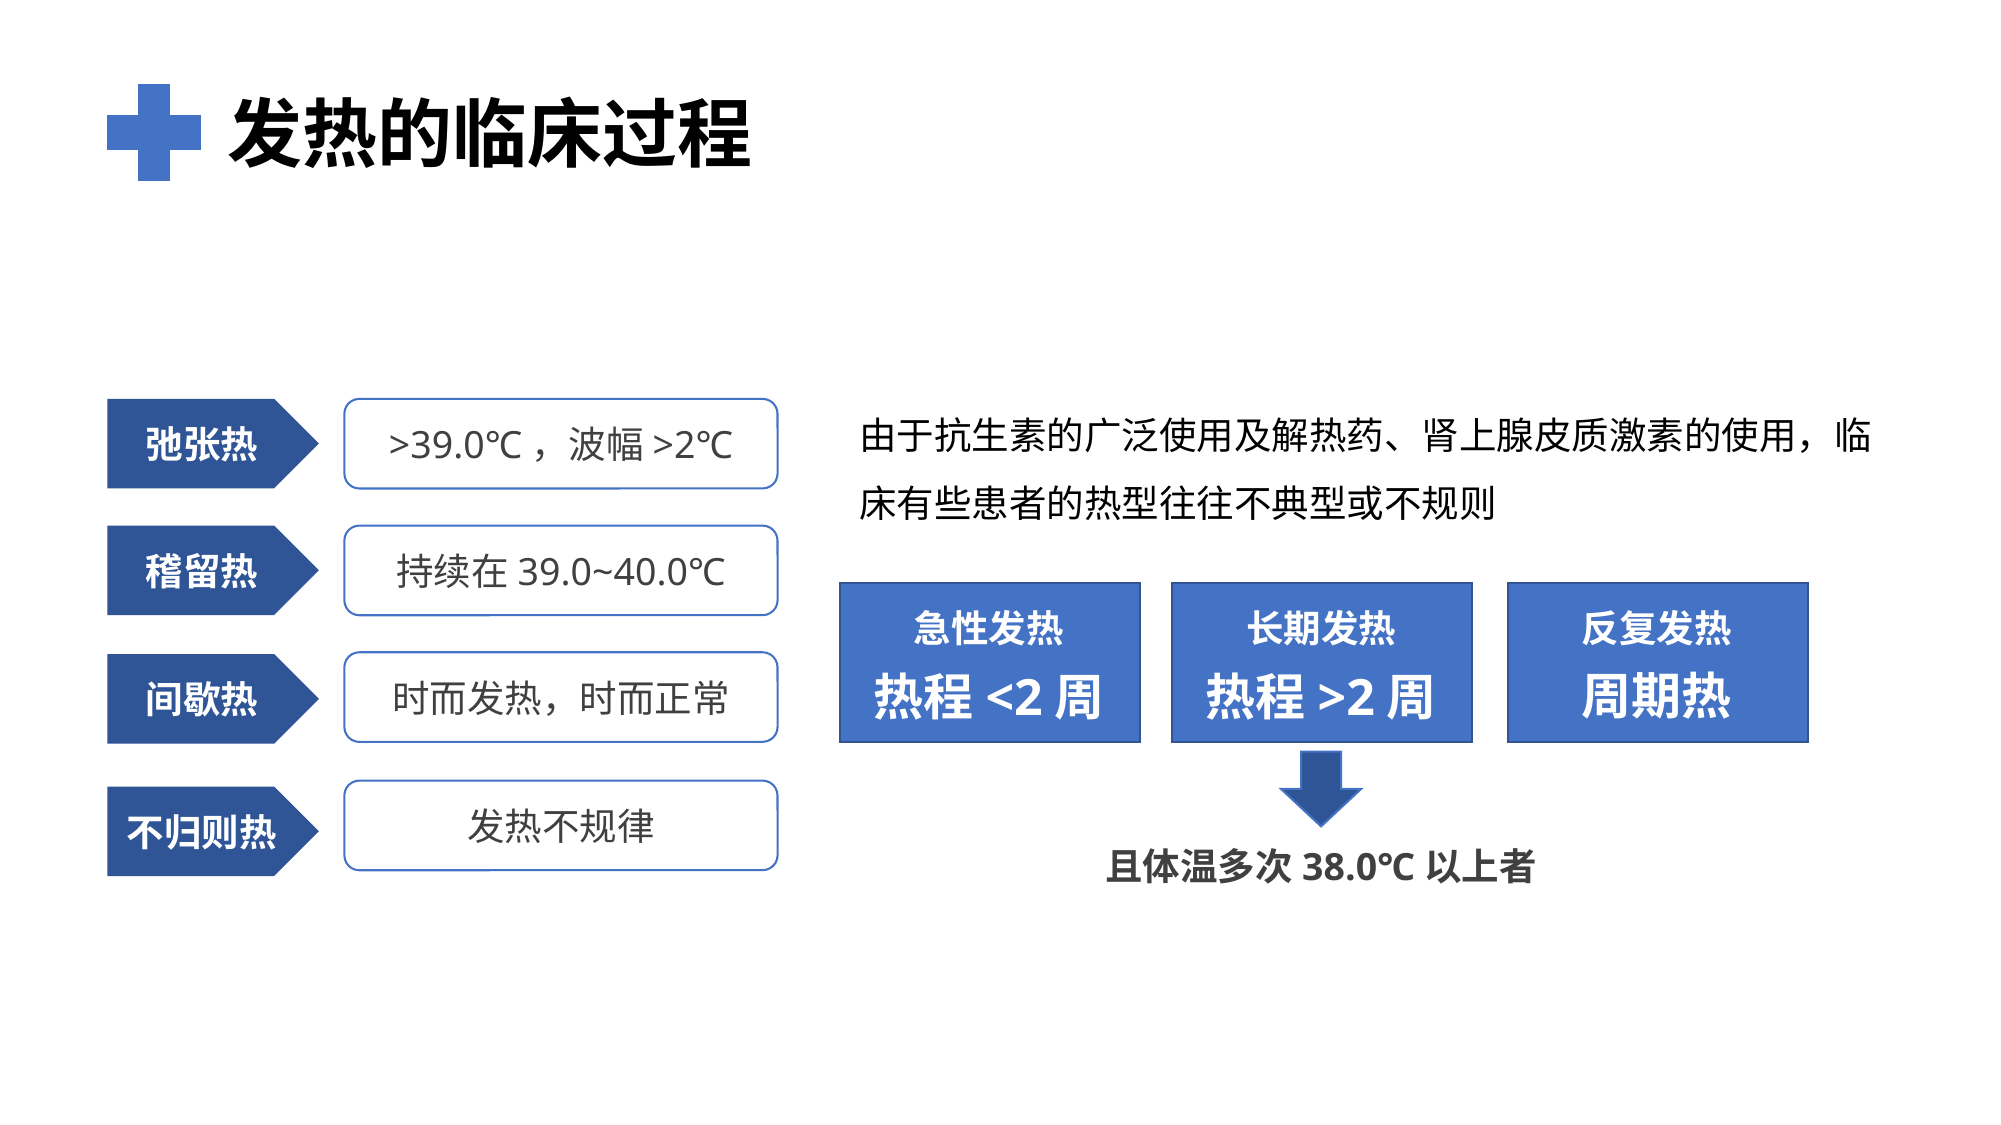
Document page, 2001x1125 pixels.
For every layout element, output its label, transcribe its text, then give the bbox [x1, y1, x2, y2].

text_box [107, 382, 1891, 897]
text_box 发热的临床过程 [213, 79, 1080, 185]
text_box [107, 84, 201, 181]
